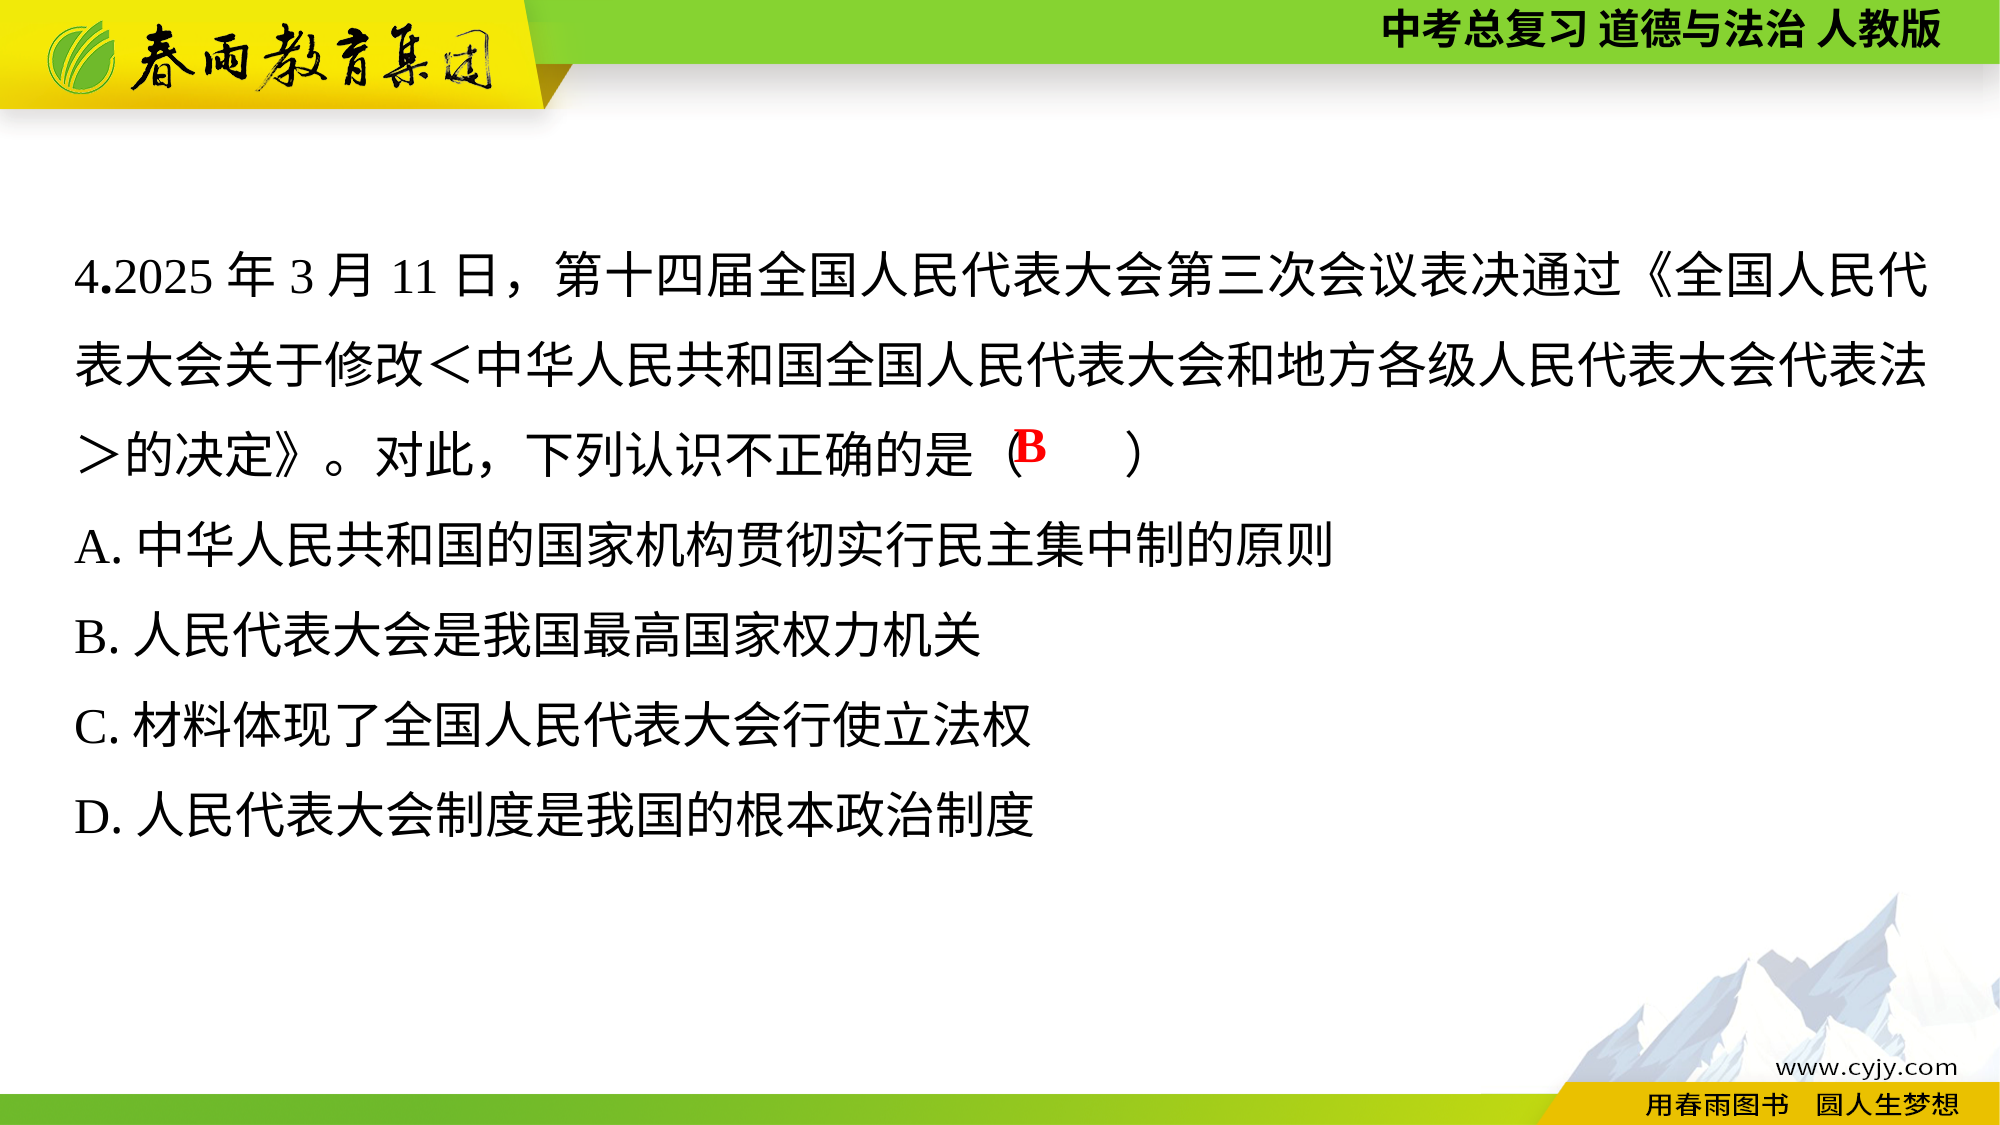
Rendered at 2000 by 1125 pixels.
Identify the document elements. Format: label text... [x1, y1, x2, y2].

picture [0, 0, 2000, 1125]
list 4.2025年3月11日，第十四届全国人民代表大会第三次会议表决通过《全国人民代表大会关于修改＜中华人民共和国全国人民代表大会和地方各级人民代表大会代表法＞的决定》。对此，下列认识不正确的是（ ） A.中华人民共和国的国家机构贯彻实行民主集中制的原则 B.人民代表大会是我国最高国家权力机关 C.材料体现了全国人民代表大会行使立法权 D.人民代表大会制度是我国的根本政治制度 [59, 206, 1944, 846]
text_box B [998, 404, 1062, 480]
